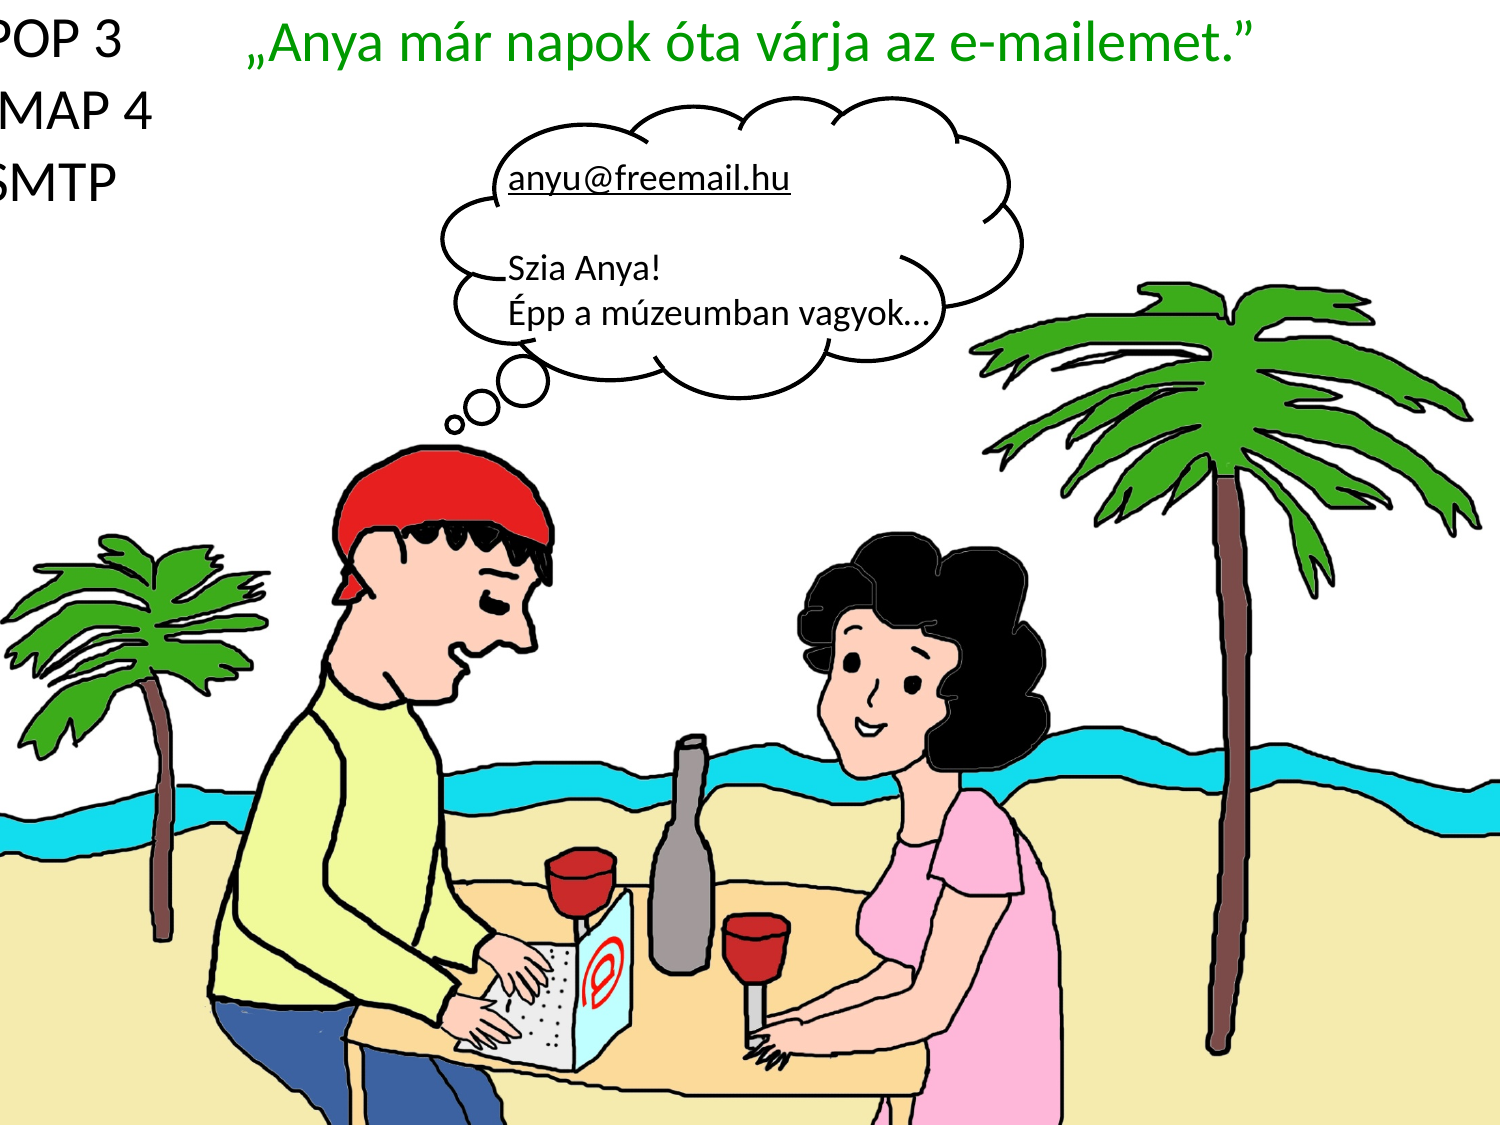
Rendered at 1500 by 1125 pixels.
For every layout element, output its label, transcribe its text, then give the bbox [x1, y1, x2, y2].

text_box anyu@freemail.hu Szia Anya! Épp a múzeumban vagyok… [493, 145, 954, 249]
text_box [515, 96, 1024, 249]
text_box „Anya már napok óta várja az e-mailemet.” [225, 0, 1500, 81]
picture [0, 250, 1500, 1125]
text_box [440, 179, 493, 249]
text_box POP 3 IMAP 4 SMTP [0, 0, 225, 221]
